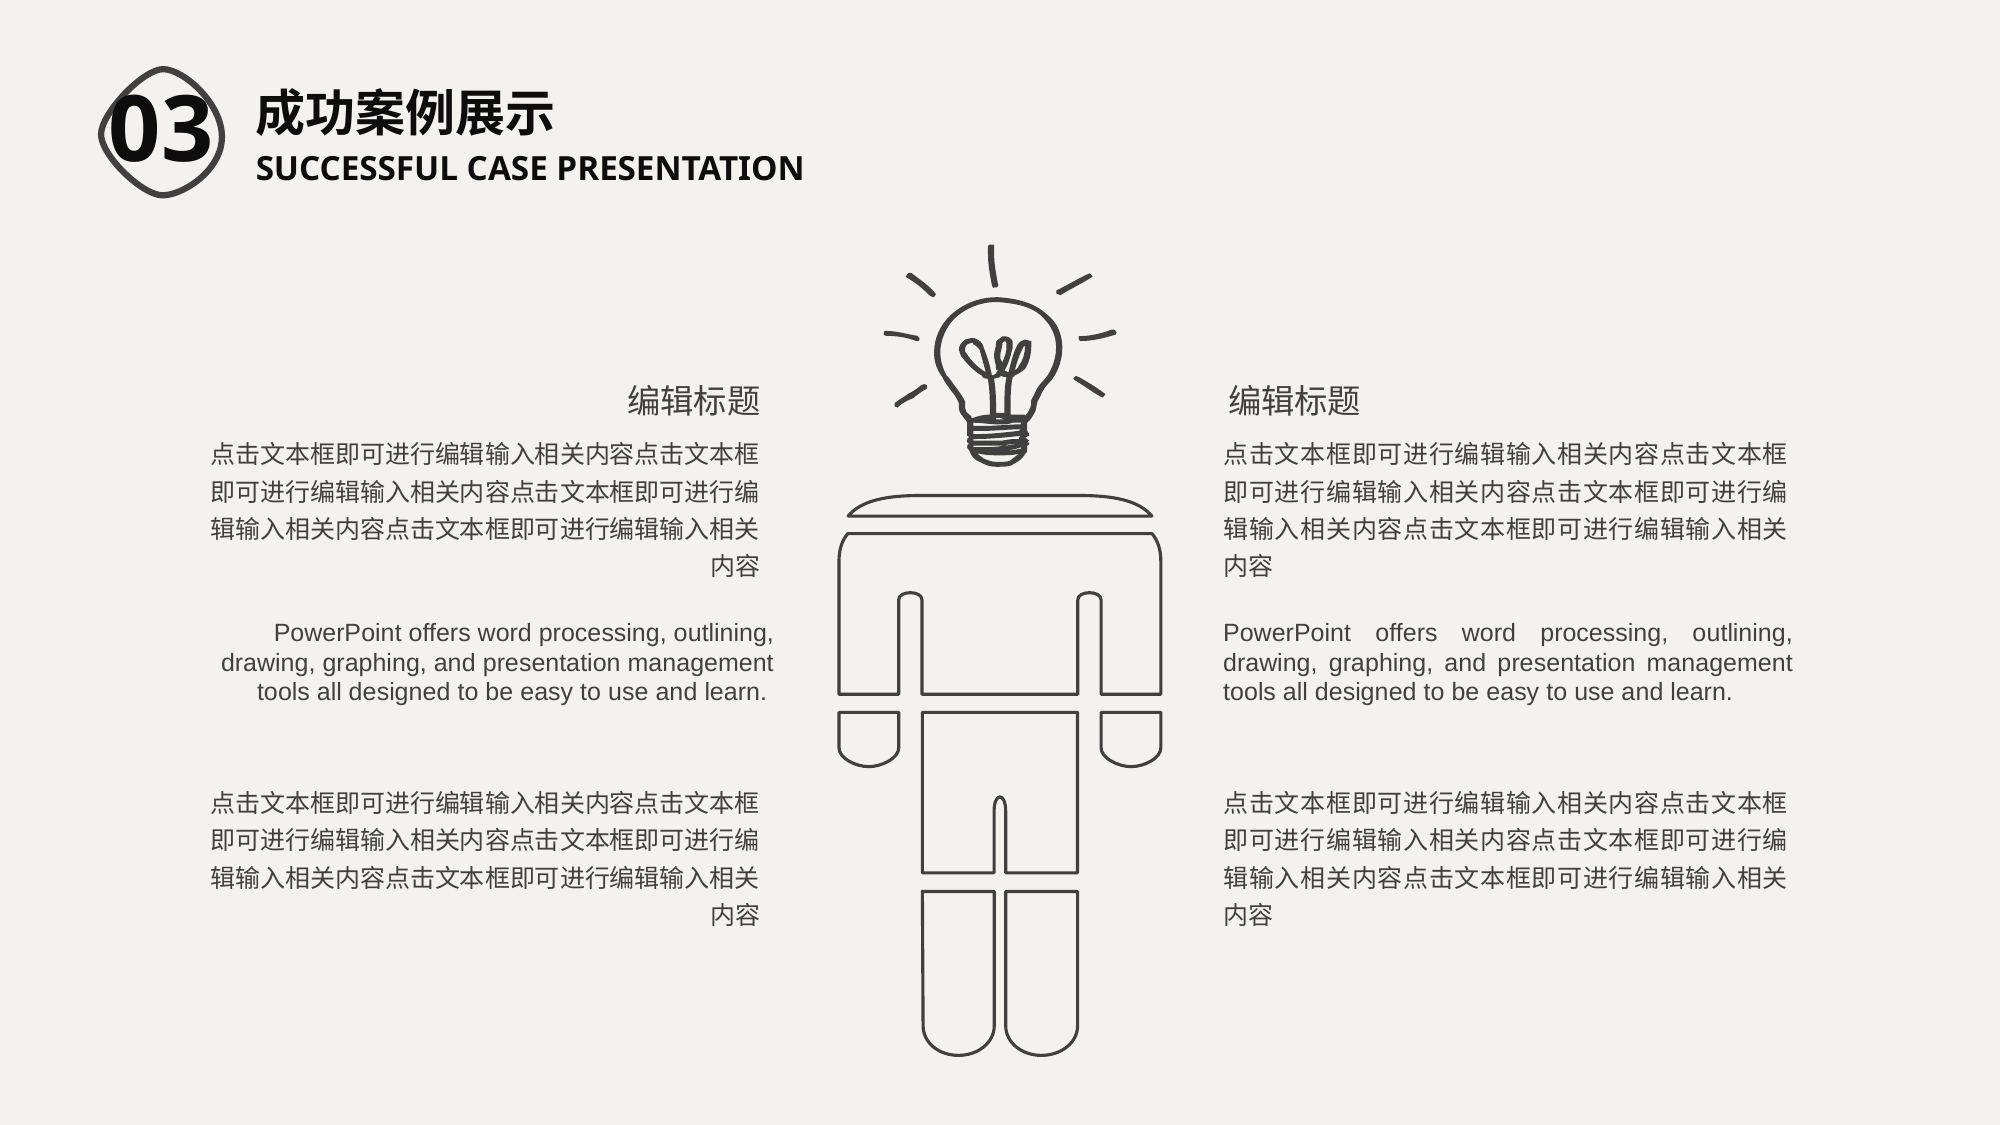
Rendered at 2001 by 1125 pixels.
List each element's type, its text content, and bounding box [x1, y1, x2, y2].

text_box [141, 188, 189, 197]
text_box PowerPoint offers word processing, outlining, drawing, graphing, and presentation management tools all designed to be easy to use and learn. [1223, 616, 1794, 706]
text_box PowerPoint offers word processing, outlining, drawing, graphing, and presentation management tools all designed to be easy to use and learn. [204, 616, 776, 706]
text_box 点击文本框即可进行编辑输入相关内容点击文本框即可进行编辑输入相关内容点击文本框即可进行编辑输入相关内容点击文本框即可进行编辑输入相关内容 [1208, 772, 1804, 937]
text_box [838, 495, 1161, 1056]
text_box SUCCESSFUL CASE PRESENTATION [241, 139, 889, 195]
text_box [987, 244, 999, 288]
text_box 点击文本框即可进行编辑输入相关内容点击文本框即可进行编辑输入相关内容点击文本框即可进行编辑输入相关内容点击文本框即可进行编辑输入相关内容 [180, 772, 776, 937]
text_box [1056, 273, 1093, 296]
text_box [905, 272, 936, 298]
text_box [1078, 329, 1117, 342]
text_box 点击文本框即可进行编辑输入相关内容点击文本框即可进行编辑输入相关内容点击文本框即可进行编辑输入相关内容点击文本框即可进行编辑输入相关内容 [180, 423, 776, 589]
text_box 点击文本框即可进行编辑输入相关内容点击文本框即可进行编辑输入相关内容点击文本框即可进行编辑输入相关内容点击文本框即可进行编辑输入相关内容 [1208, 423, 1804, 589]
text_box [894, 384, 928, 408]
text_box [883, 330, 920, 342]
text_box 03 [66, 62, 241, 188]
text_box [1073, 375, 1106, 398]
text_box [886, 246, 1117, 467]
text_box 成功案例展示 [241, 29, 1055, 149]
text_box [934, 297, 1063, 467]
text_box 编辑标题 [552, 373, 776, 428]
text_box 编辑标题 [1213, 373, 1437, 428]
